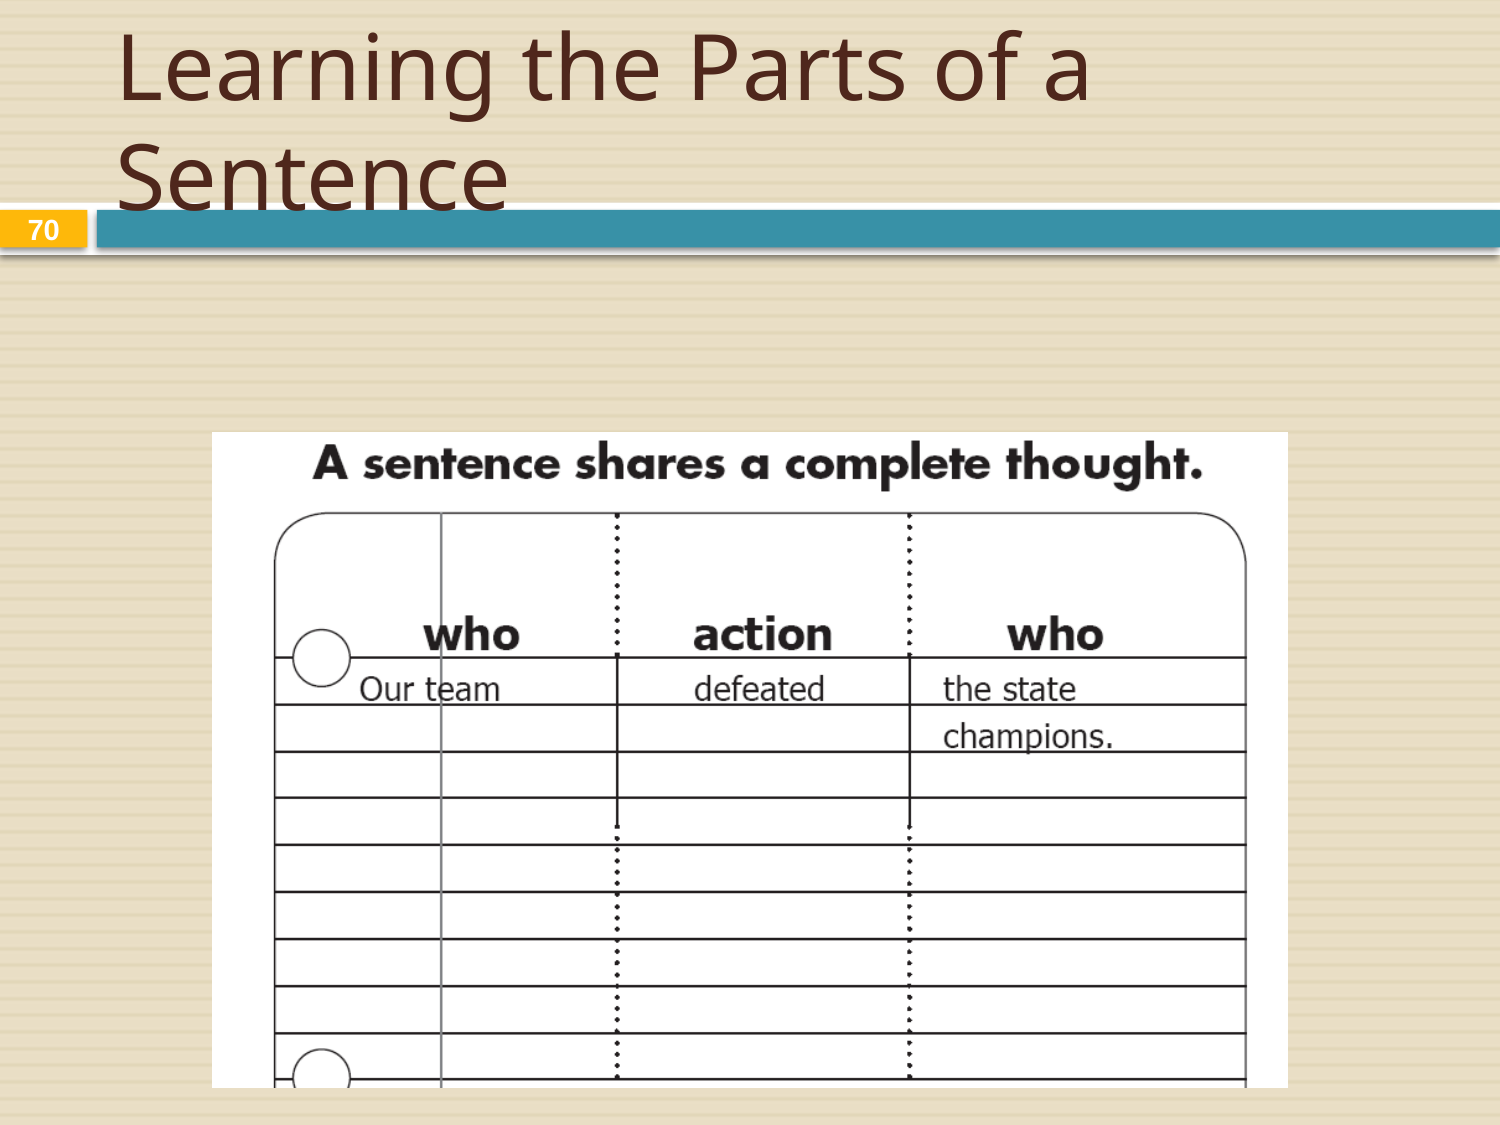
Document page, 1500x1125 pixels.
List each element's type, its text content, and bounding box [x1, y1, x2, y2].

title Learning the Parts of a Sentence [100, 37, 1439, 201]
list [212, 432, 1288, 1088]
slide_number 70 [0, 208, 88, 249]
